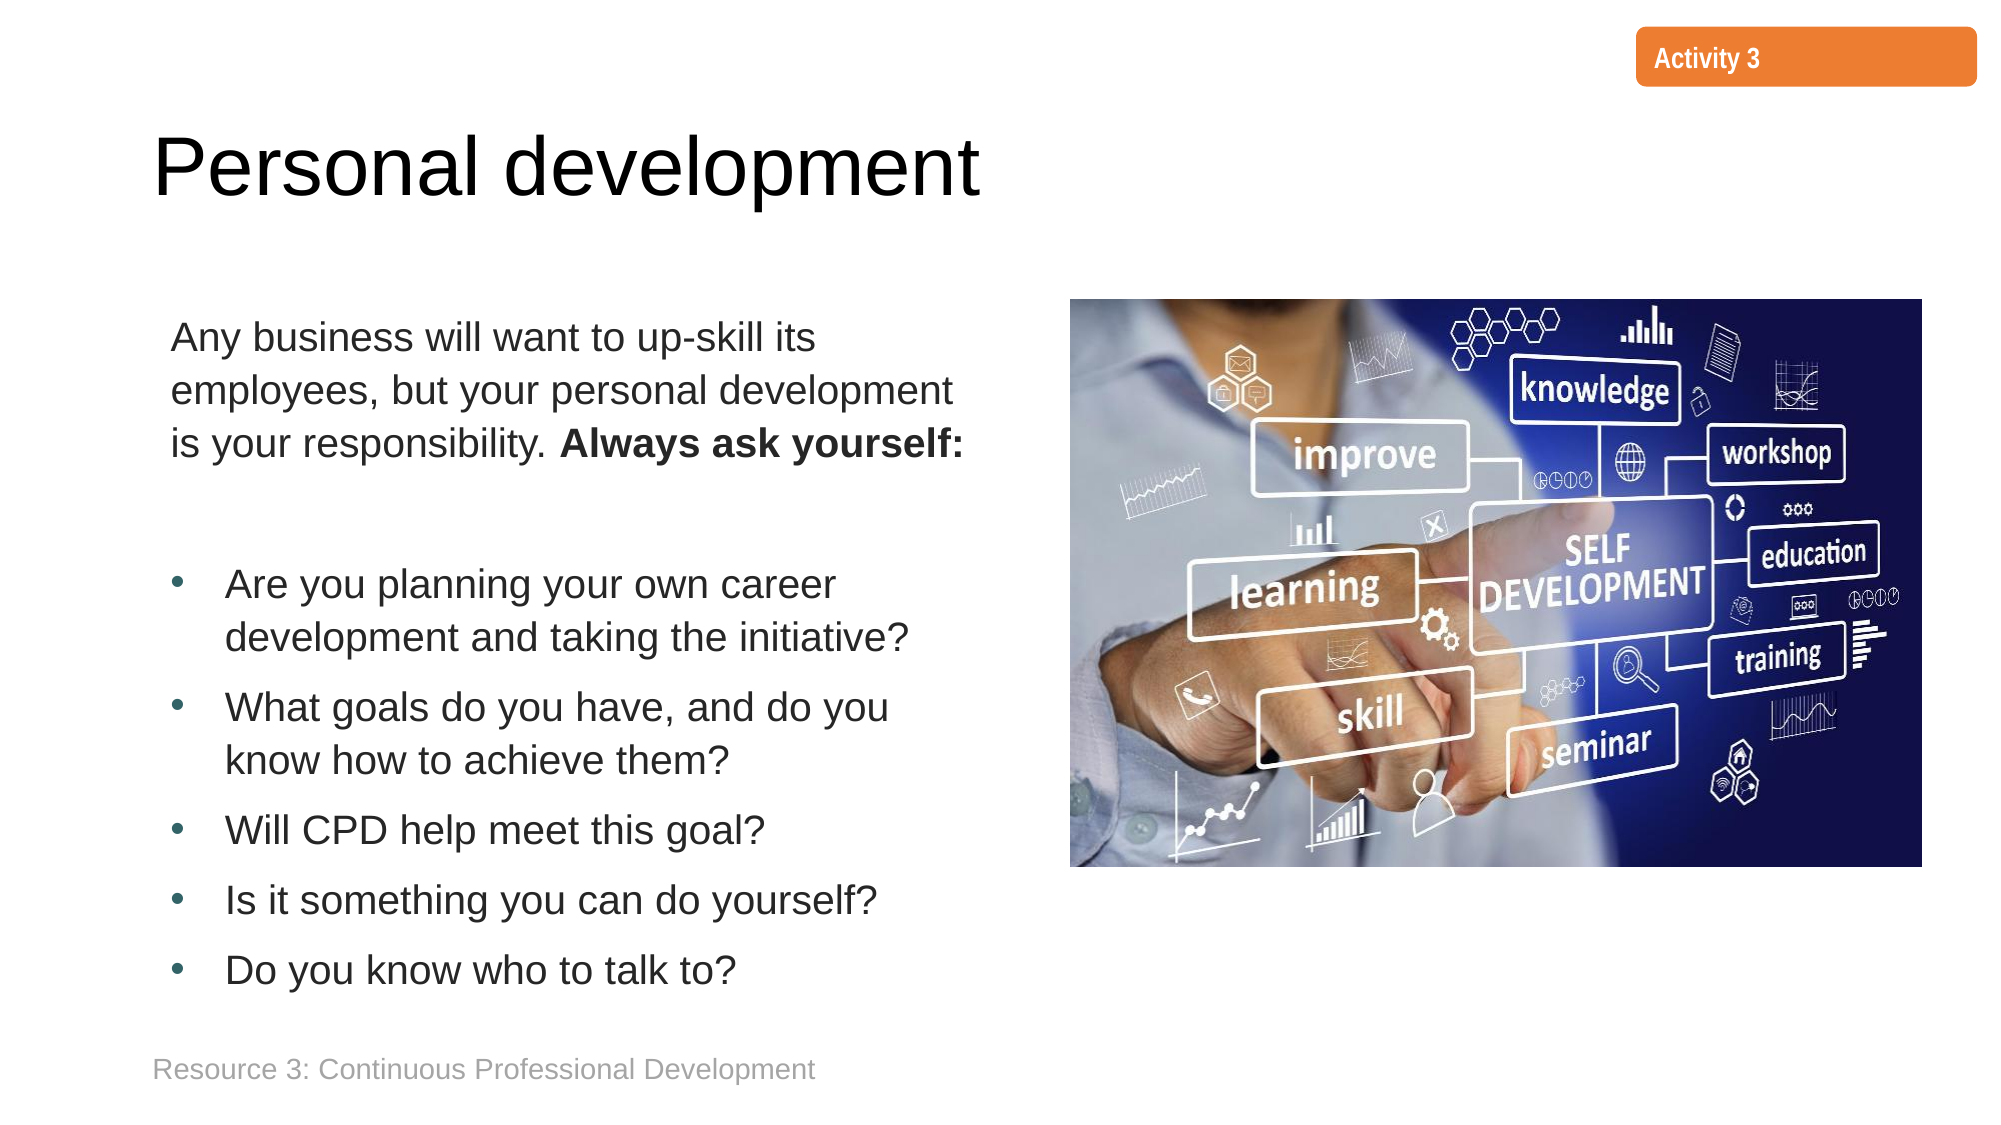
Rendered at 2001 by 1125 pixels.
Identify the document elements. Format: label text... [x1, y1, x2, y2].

picture [1069, 299, 1922, 868]
text_box Activity 3 [1636, 26, 1978, 87]
list Any business will want to up-skill its employees, but your personal development is your responsibility. Always ask yourself: Are you planning your own career development and taking the initiative? What goals do you have, and do you know how to achieve them? Will CPD help meet this goal? Is it something you can do yourself? Do you know who to talk to? [137, 299, 1000, 1014]
text_box Resource 3: Continuous Professional Development [137, 1042, 1138, 1103]
title Personal development [137, 59, 1863, 278]
